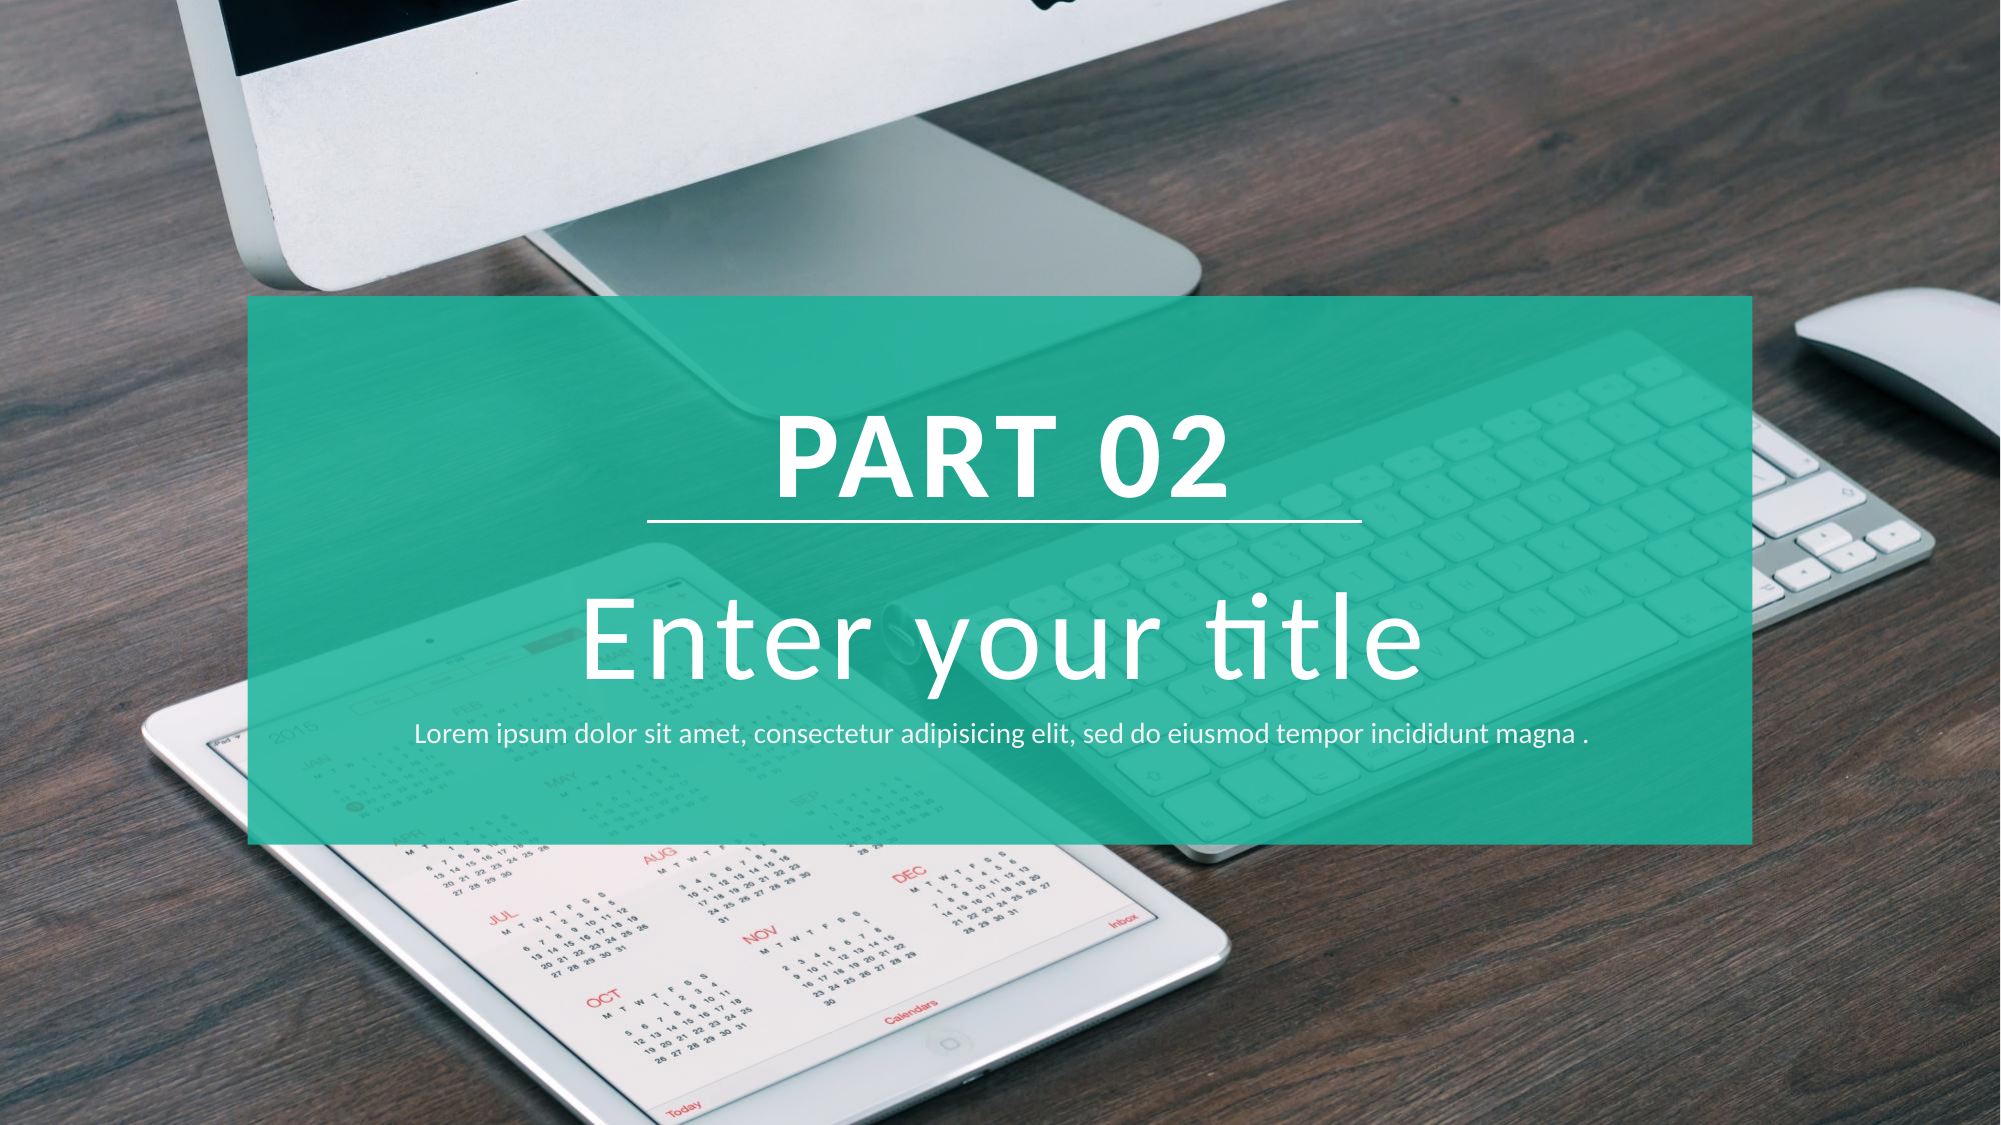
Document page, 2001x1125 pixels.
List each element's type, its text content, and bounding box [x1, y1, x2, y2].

text_box Lorem ipsum dolor sit amet, consectetur adipisicing elit, sed do eiusmod tempor incididunt magna . [247, 700, 1758, 757]
picture [0, 0, 2001, 1125]
text_box [247, 295, 1753, 349]
text_box [247, 757, 1753, 846]
text_box PART 02 [247, 349, 1758, 530]
text_box Enter your title [247, 532, 1758, 700]
